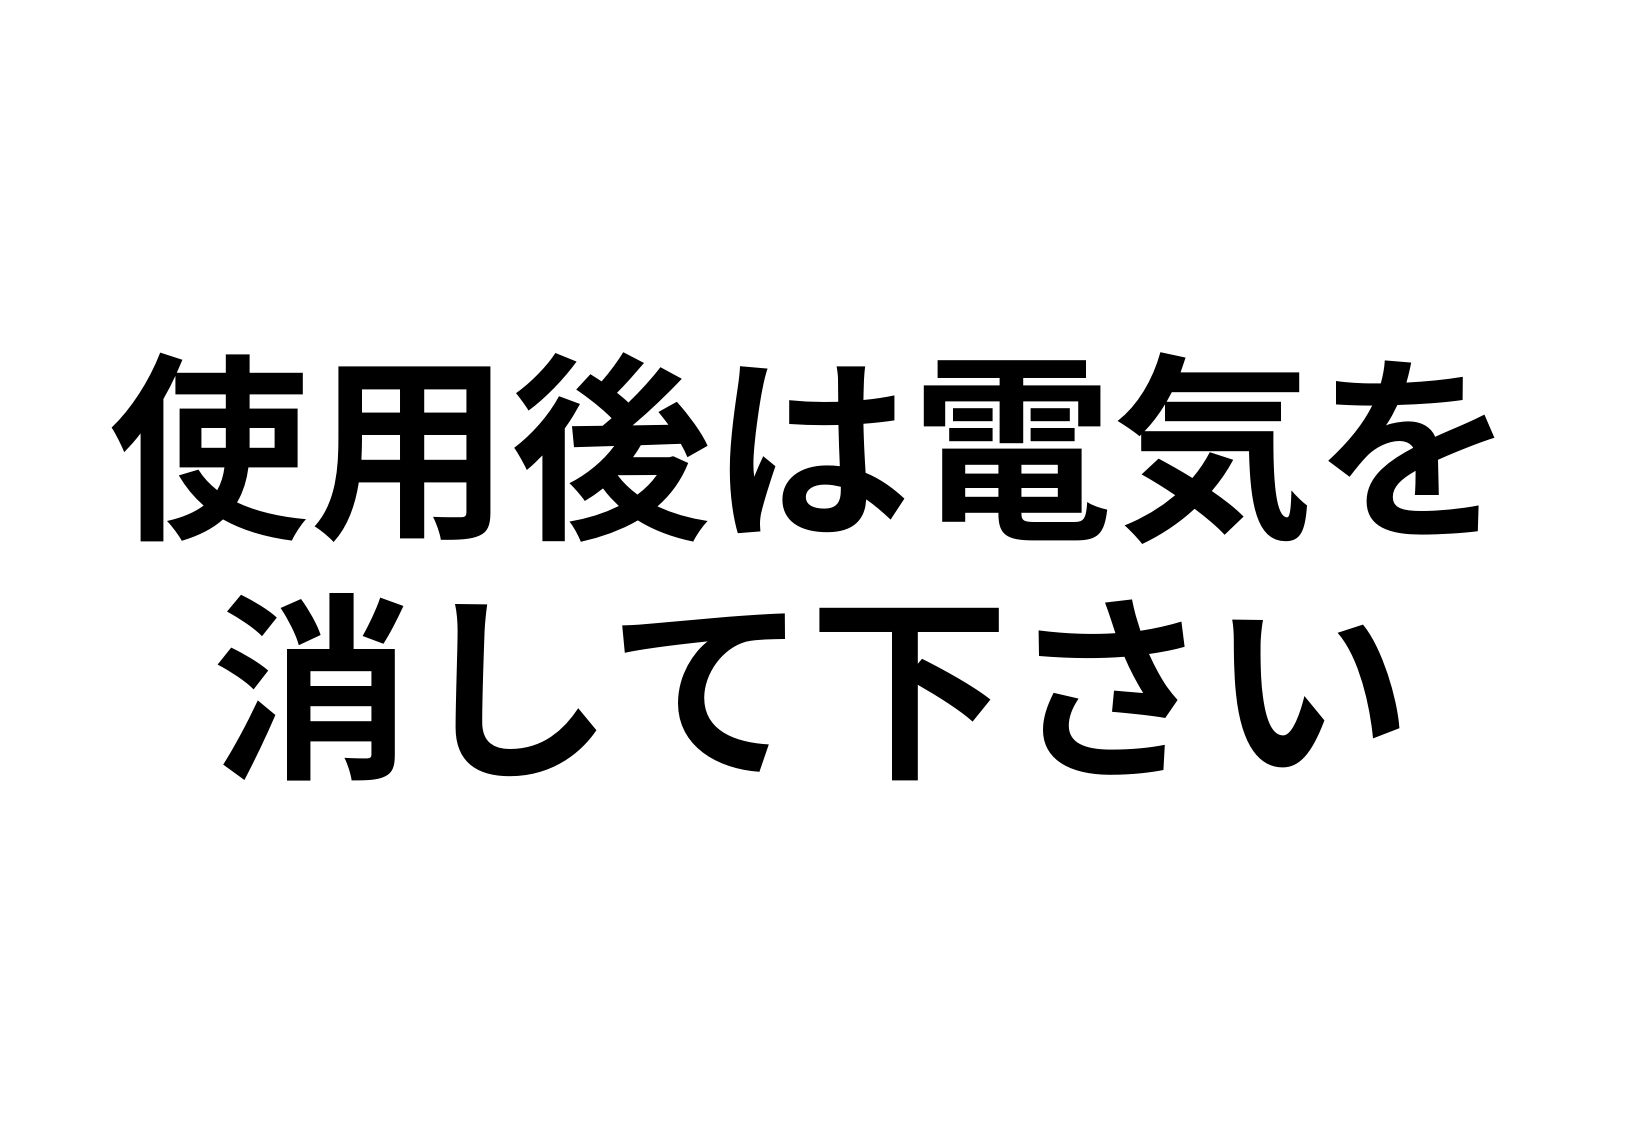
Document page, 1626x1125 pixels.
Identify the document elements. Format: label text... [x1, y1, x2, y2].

text_box 使用後は電気を 消して下さい [0, 316, 1625, 812]
